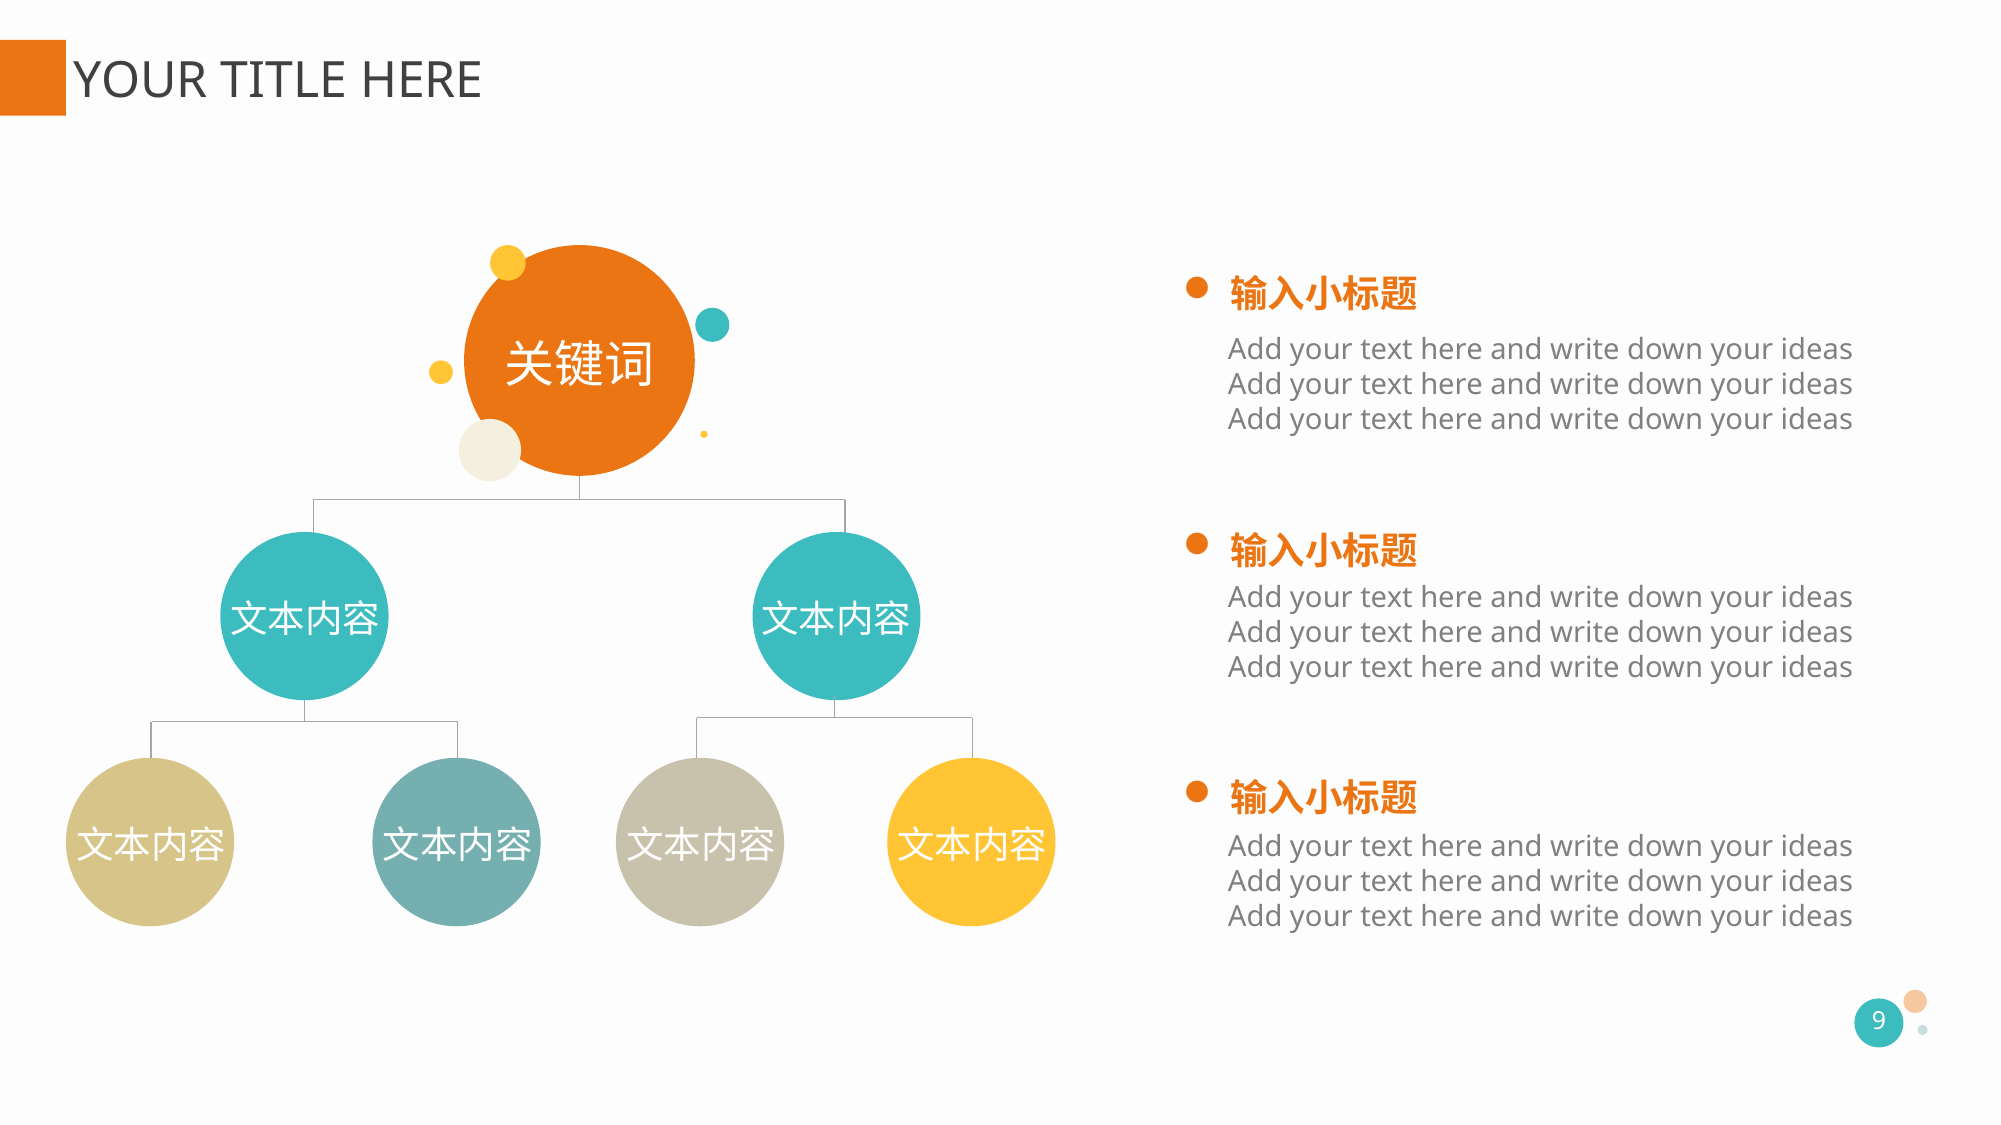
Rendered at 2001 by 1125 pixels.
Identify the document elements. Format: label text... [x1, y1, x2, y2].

text_box [699, 429, 709, 439]
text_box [1168, 519, 1934, 692]
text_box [150, 700, 458, 763]
text_box [457, 431, 464, 470]
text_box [366, 757, 549, 927]
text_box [1168, 766, 1934, 942]
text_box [313, 476, 845, 543]
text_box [1168, 262, 1934, 445]
text_box YOUR TITLE HERE [59, 39, 499, 115]
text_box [464, 245, 695, 476]
slide_number 9 [1843, 992, 1915, 1053]
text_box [610, 757, 792, 927]
text_box [0, 39, 67, 117]
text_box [881, 757, 1064, 927]
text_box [696, 695, 973, 759]
text_box [428, 359, 454, 386]
text_box [695, 306, 731, 343]
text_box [60, 757, 242, 927]
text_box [745, 531, 928, 695]
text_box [214, 531, 397, 700]
